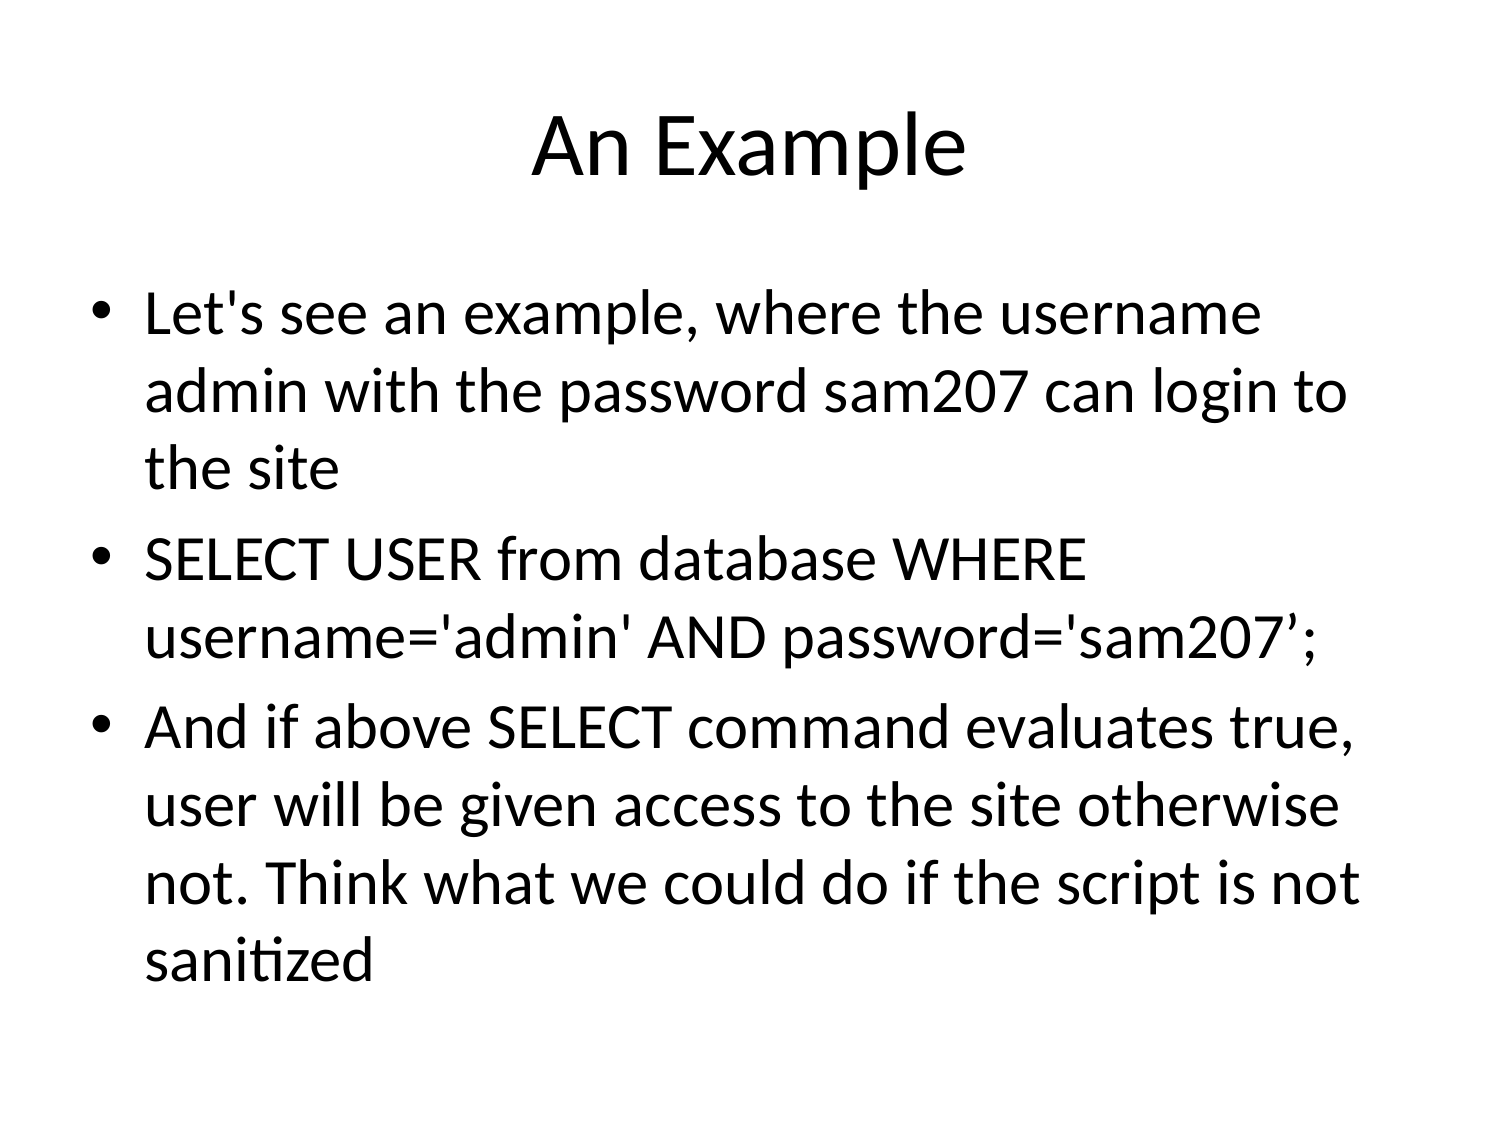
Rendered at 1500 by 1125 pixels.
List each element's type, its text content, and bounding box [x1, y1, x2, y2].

list Let's see an example, where the username admin with the password sam207 can login to the site SELECT USER from database WHERE username='admin' AND password='sam207’; And if above SELECT command evaluates true, user will be given access to the site otherwise not. Think what we could do if the script is not sanitized [75, 262, 1425, 1005]
title An Example [75, 45, 1425, 233]
